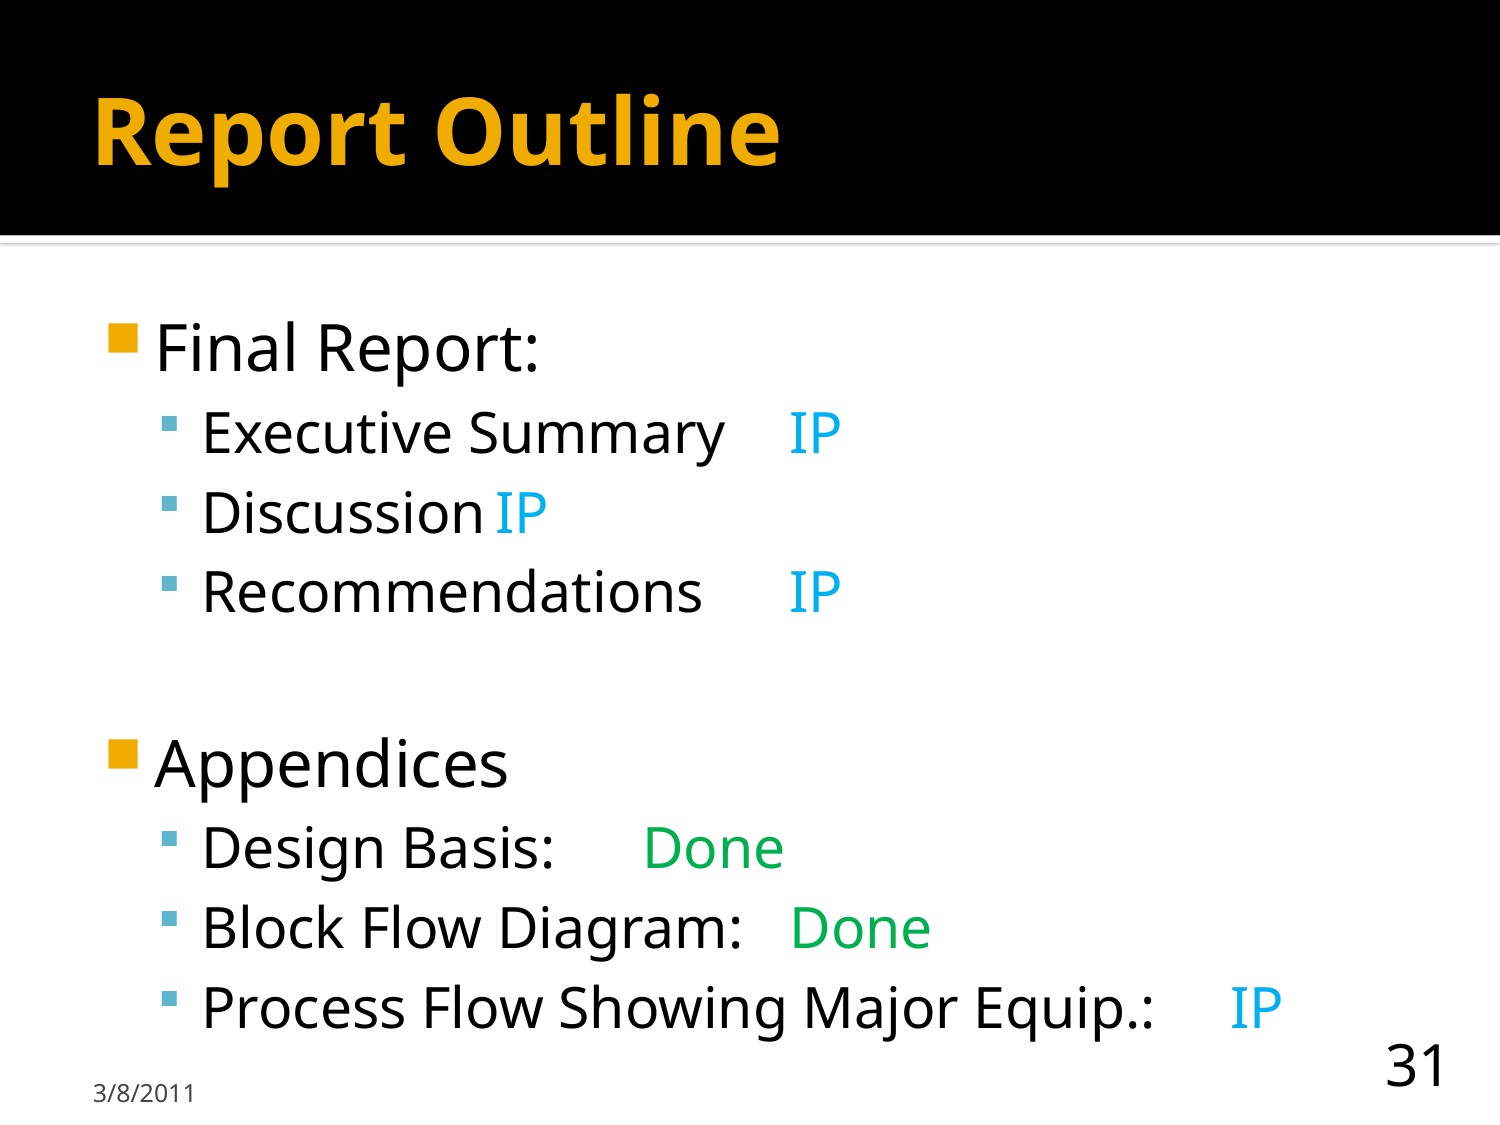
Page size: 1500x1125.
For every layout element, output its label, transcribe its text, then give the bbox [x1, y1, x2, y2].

slide_number 31 [1345, 1062, 1467, 1108]
title Report Outline [75, 25, 1425, 231]
list Final Report: Executive Summary IP Discussion IP Recommendations IP Appendices Design Basis: Done Block Flow Diagram: Done Process Flow Showing Major Equip.: IP [75, 291, 1425, 1050]
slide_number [75, 1062, 425, 1108]
